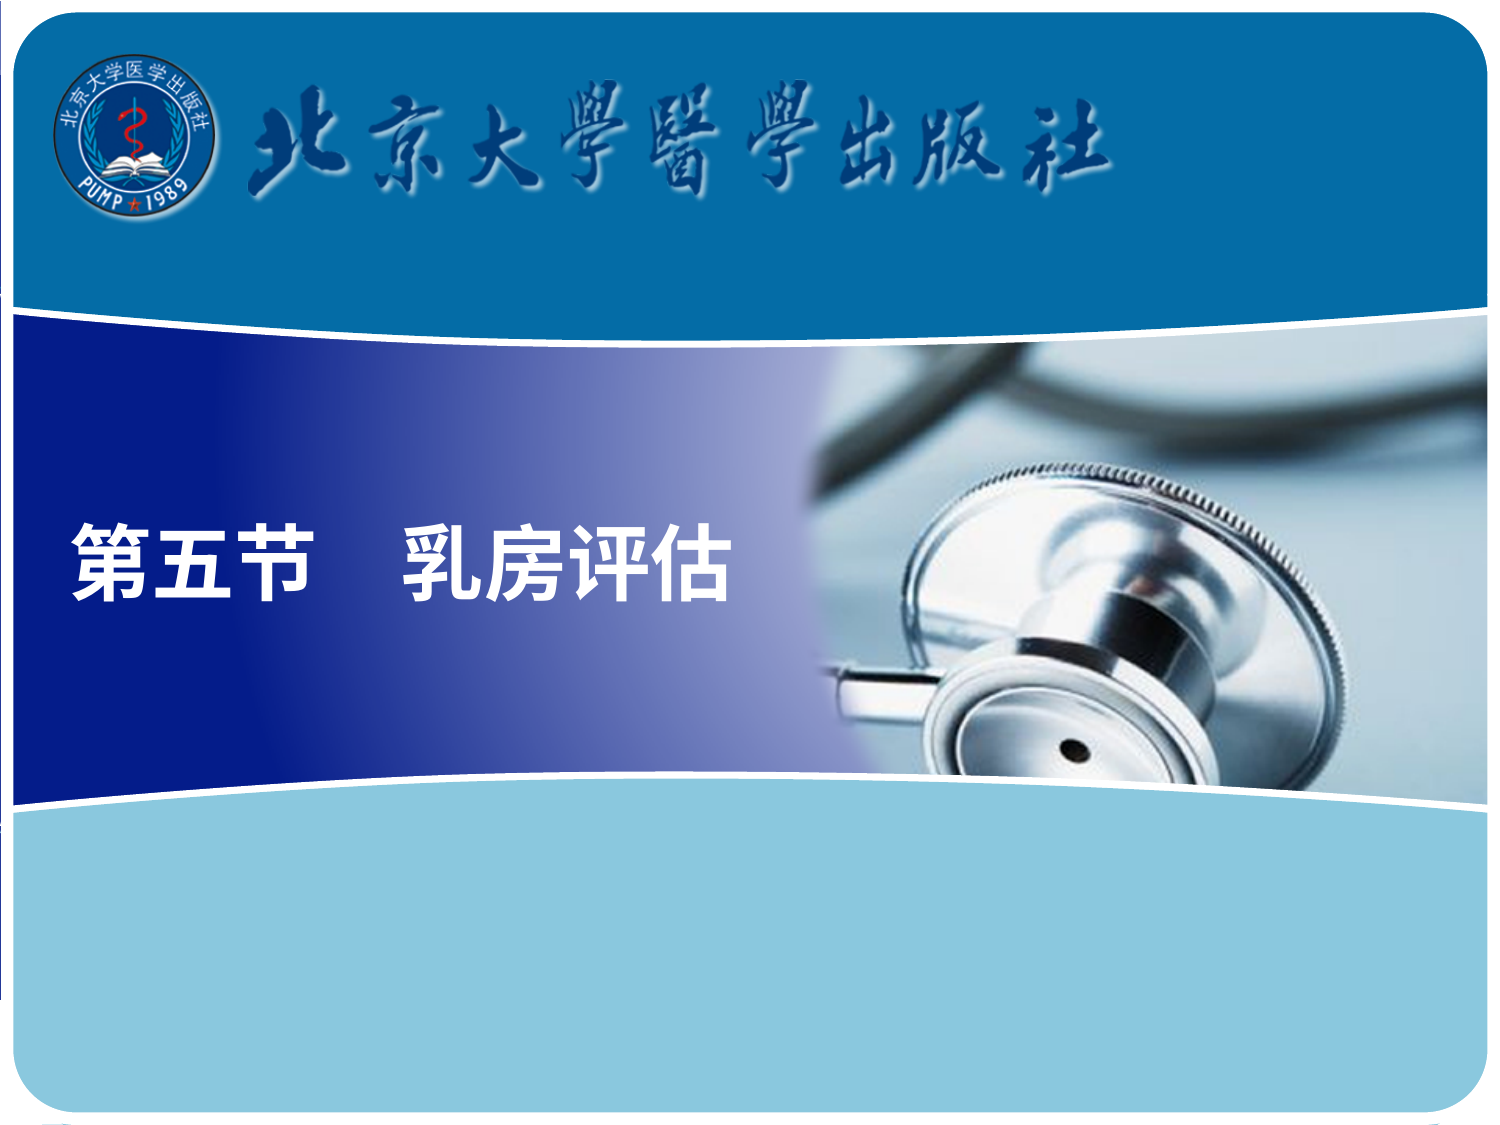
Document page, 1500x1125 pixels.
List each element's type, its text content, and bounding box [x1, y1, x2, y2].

title 第五节 乳房评估 [52, 373, 904, 749]
picture [53, 54, 1117, 225]
picture [14, 315, 1487, 805]
